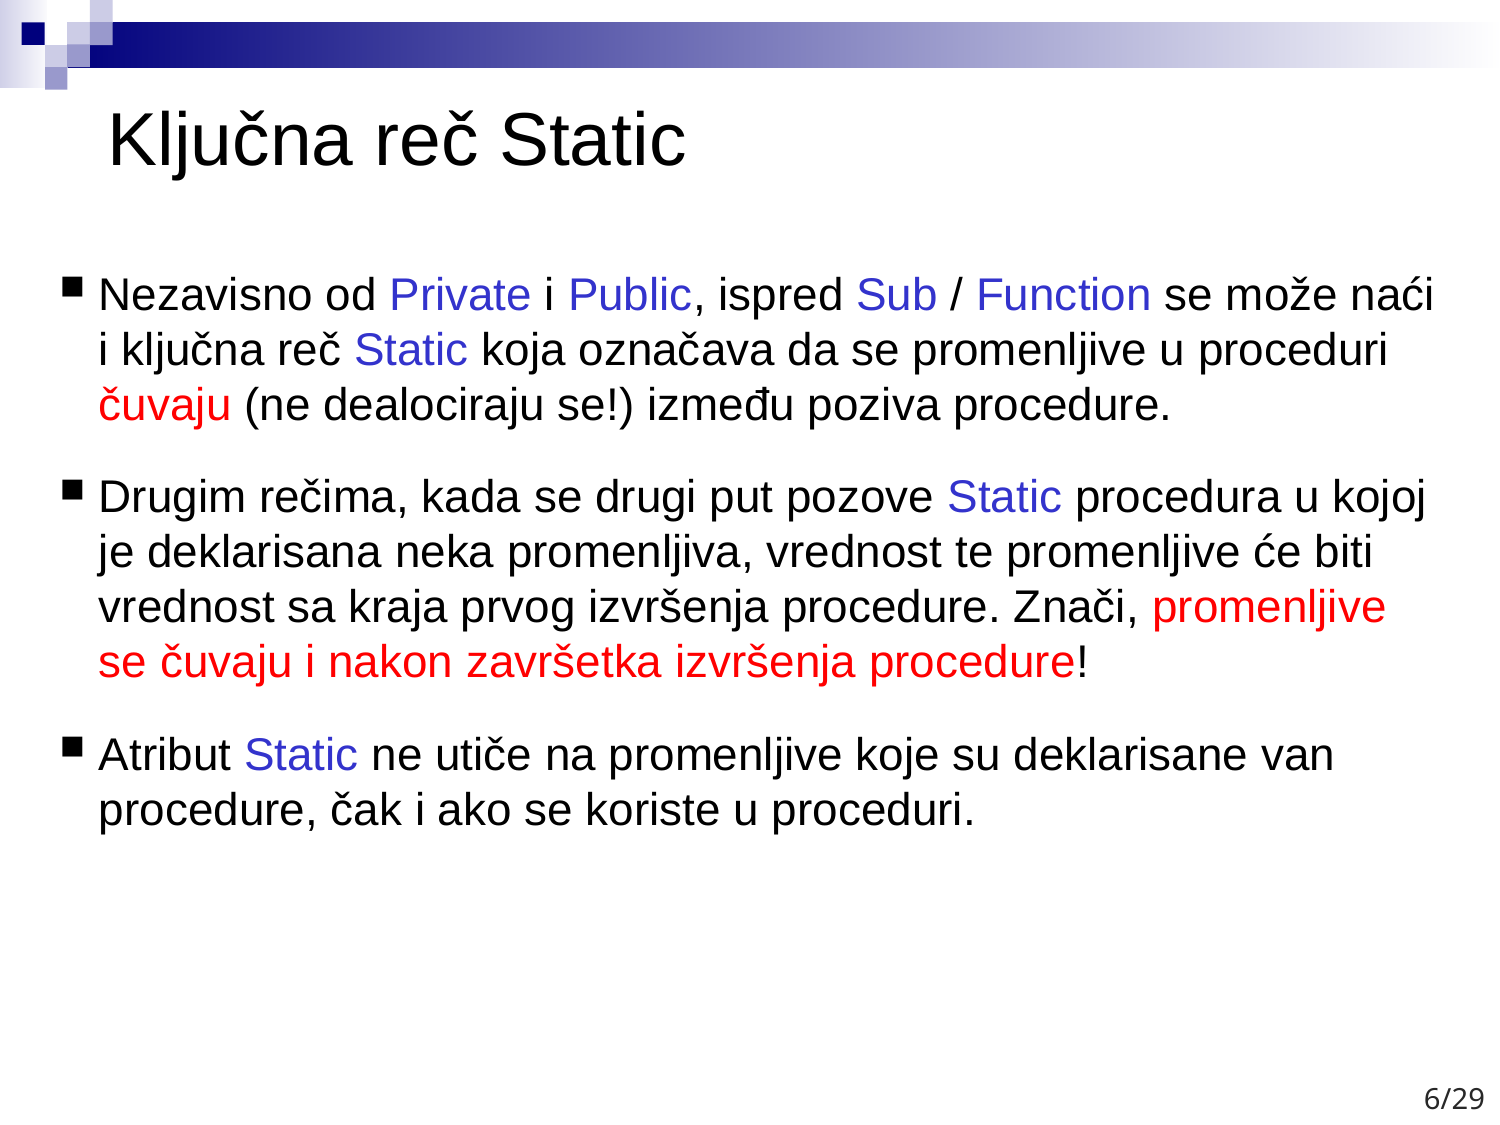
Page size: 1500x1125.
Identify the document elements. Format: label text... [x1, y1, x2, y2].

text_box Nezavisno od Private i Public, ispred Sub / Function se može naći i ključna reč Static koja označava da se promenljive u proceduri čuvaju (ne dealociraju se!) između poziva procedure. Drugim rečima, kada se drugi put pozove Static procedura u kojoj je deklarisana neka promenljiva, vrednost te promenljive će biti vrednost sa kraja prvog izvršenja procedure. Znači, promenljive se čuvaju i nakon završetka izvršenja procedure! Atribut Static ne utiče na promenljive koje su deklarisane van procedure, čak i ako se koriste u proceduri. [50, 257, 1453, 882]
title Ključna reč Static [92, 75, 727, 197]
text_box 6/29 [1374, 1072, 1500, 1123]
